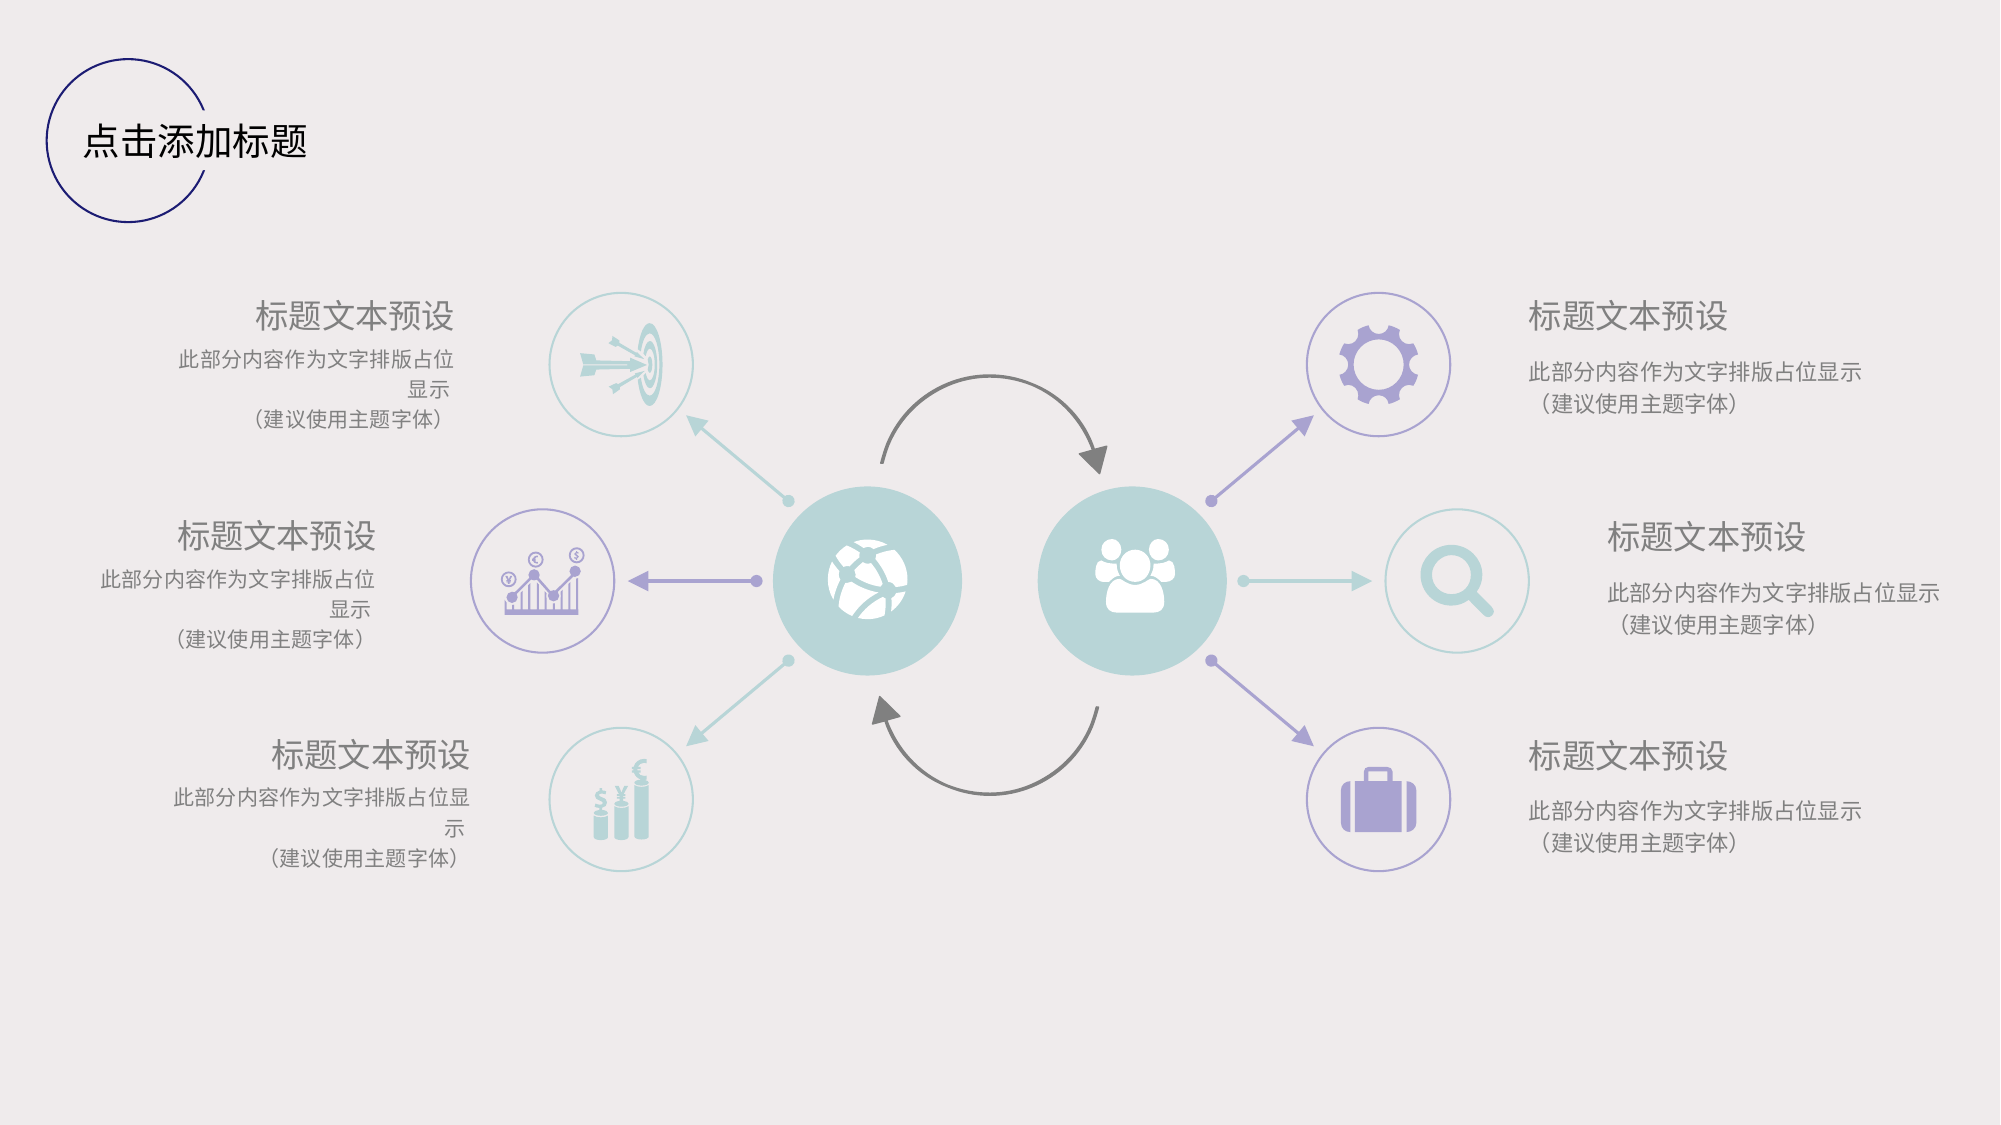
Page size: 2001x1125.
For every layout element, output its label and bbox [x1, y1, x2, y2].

text_box [93, 290, 1978, 872]
